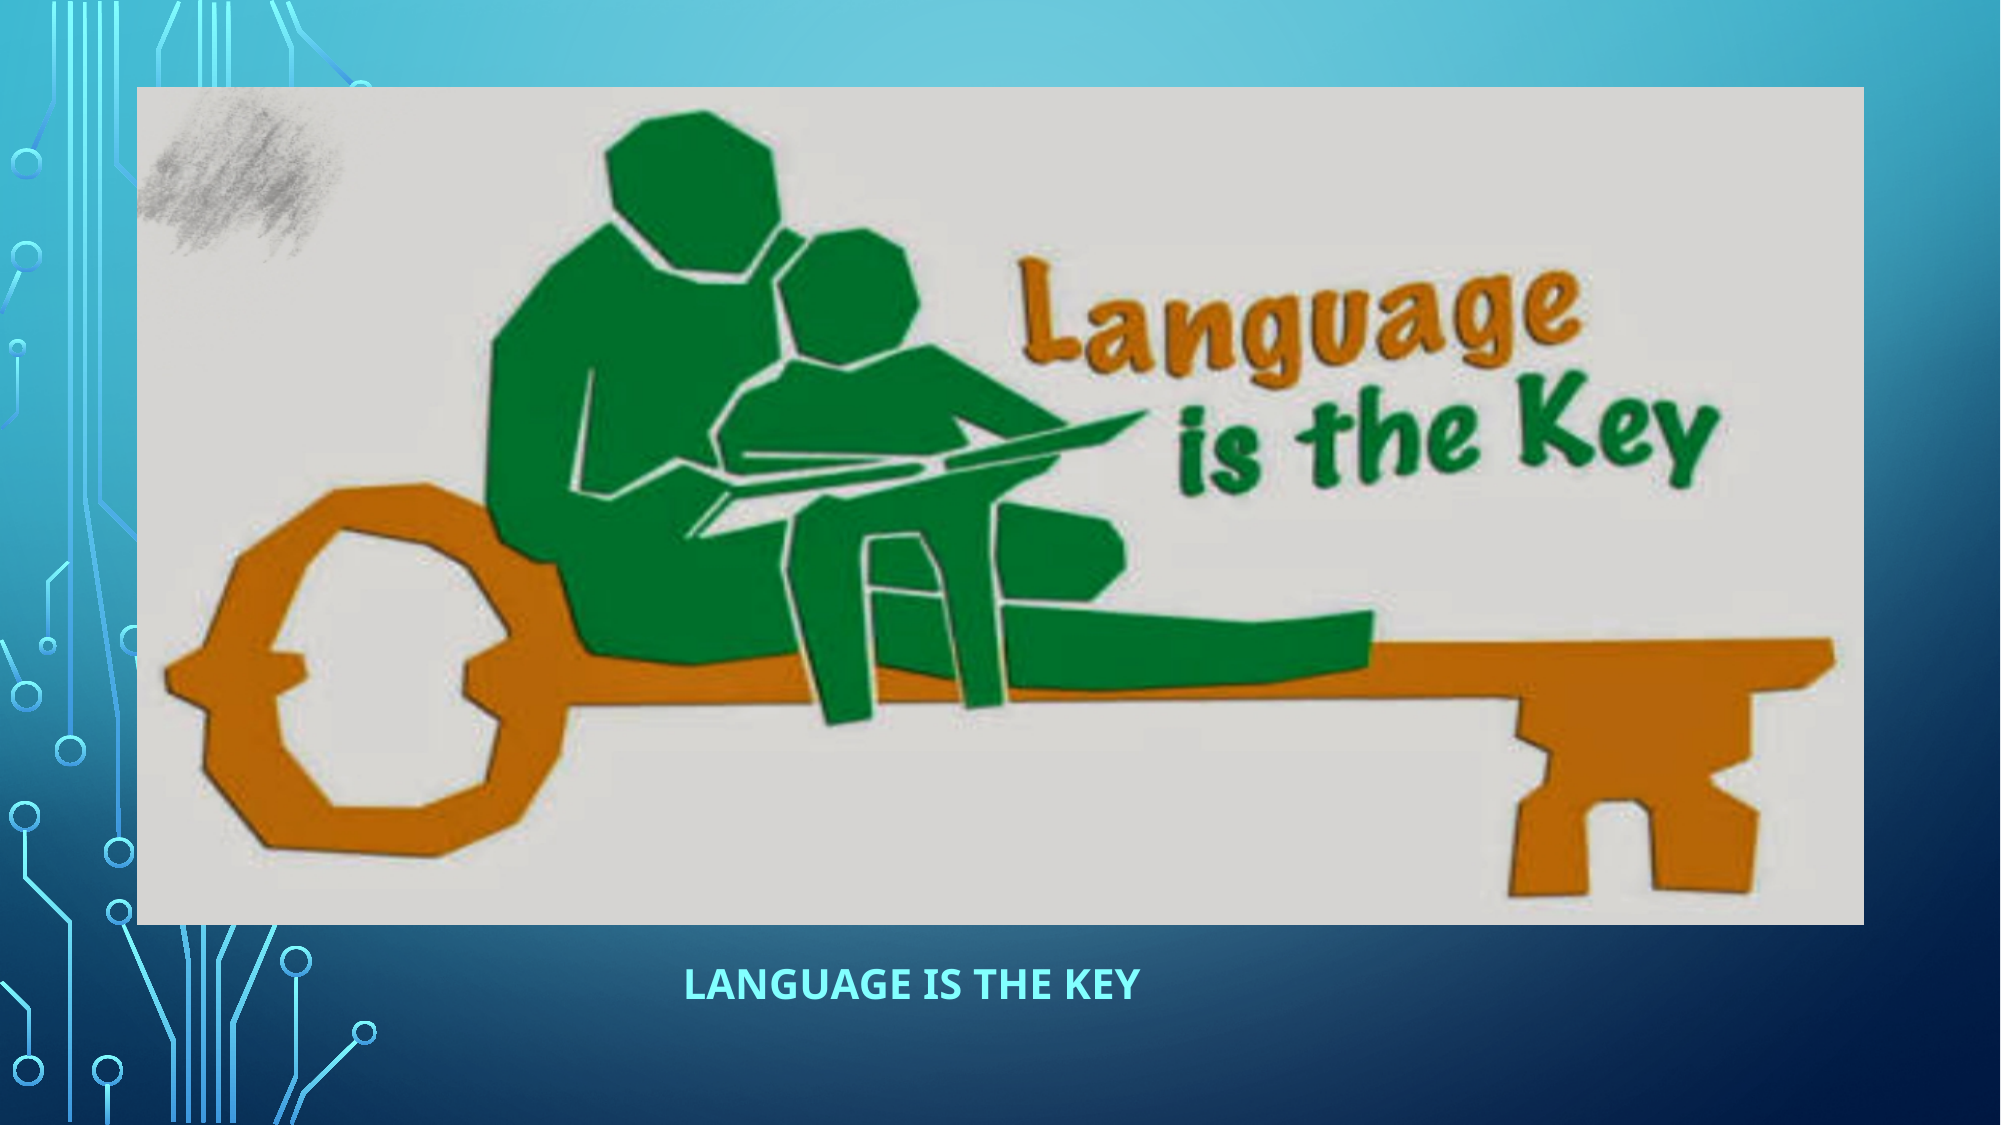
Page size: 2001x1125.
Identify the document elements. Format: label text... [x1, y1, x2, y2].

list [136, 87, 1864, 926]
subtitle Language is the key [667, 940, 2000, 1125]
